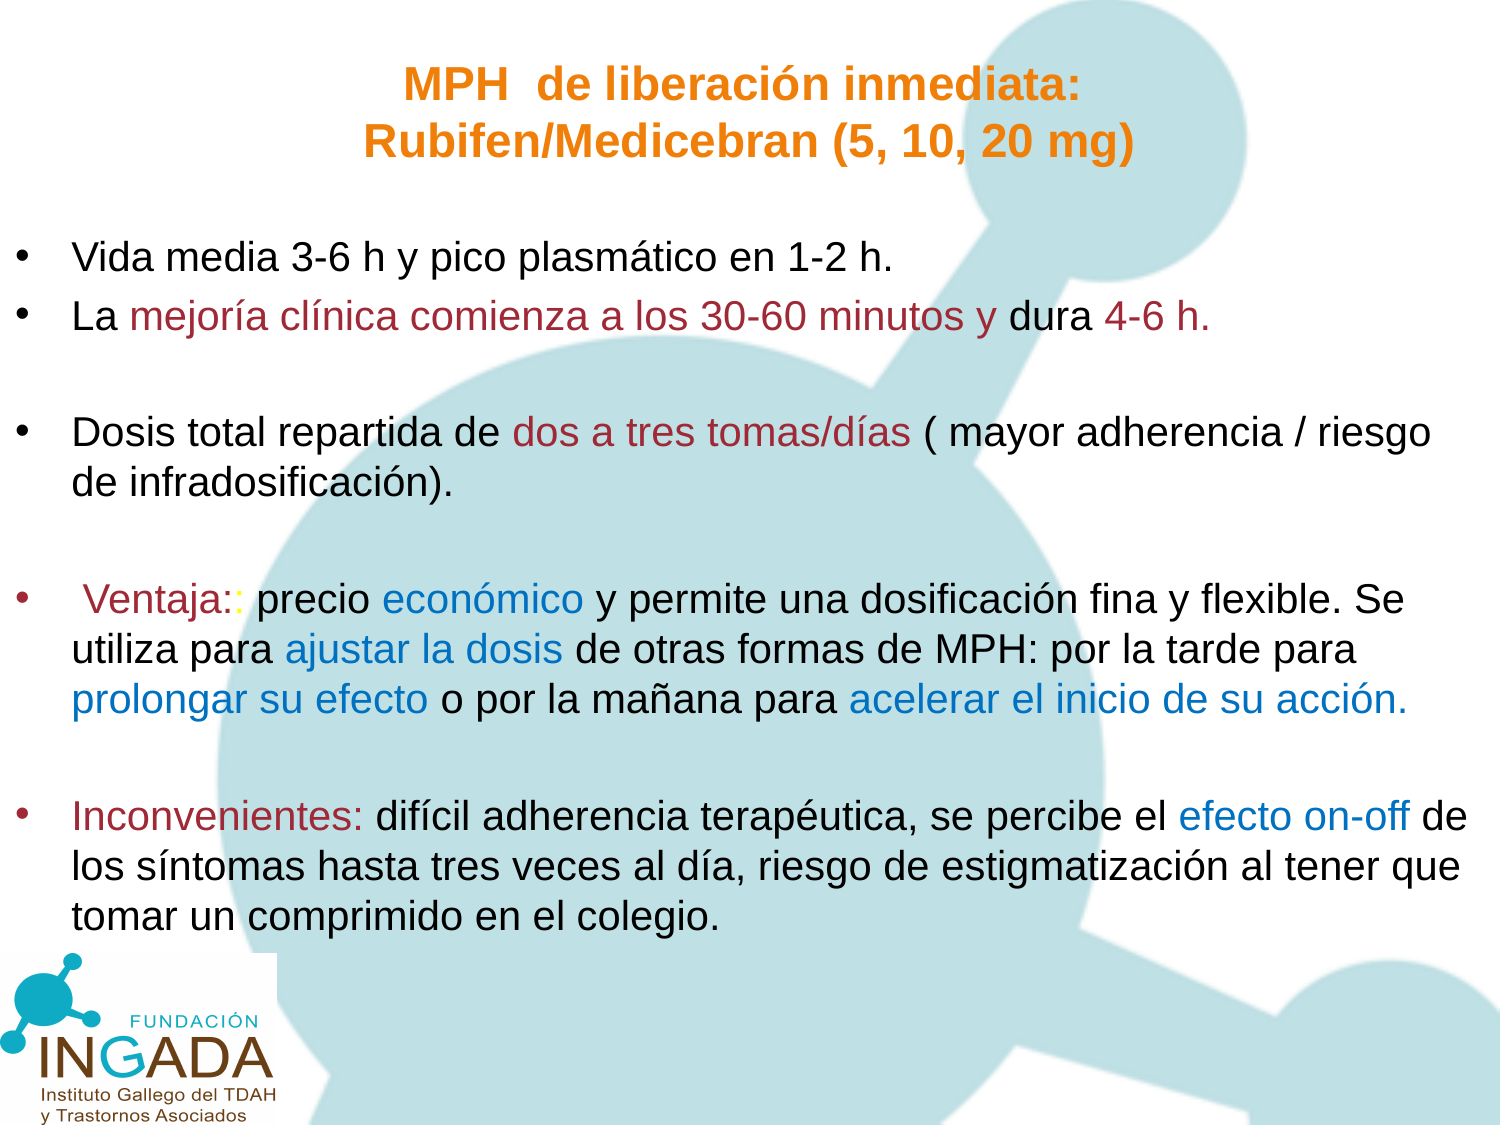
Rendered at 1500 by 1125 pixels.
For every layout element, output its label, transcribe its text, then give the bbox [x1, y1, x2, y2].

title MPH de liberación inmediata: Rubifen/Medicebran (5, 10, 20 mg) [0, 45, 1500, 222]
list Vida media 3-6 h y pico plasmático en 1-2 h. La mejoría clínica comienza a los 30-60 minutos y dura 4-6 h. Dosis total repartida de dos a tres tomas/días ( mayor adherencia / riesgo de infradosificación). Ventaja:: precio económico y permite una dosificación fina y flexible. Se utiliza para ajustar la dosis de otras formas de MPH: por la tarde para prolongar su efecto o por la mañana para acelerar el inicio de su acción. Inconvenientes: difícil adherencia terapéutica, se percibe el efecto on-off de los síntomas hasta tres veces al día, riesgo de estigmatización al tener que tomar un comprimido en el colegio. [0, 222, 1500, 953]
picture [0, 953, 277, 1125]
